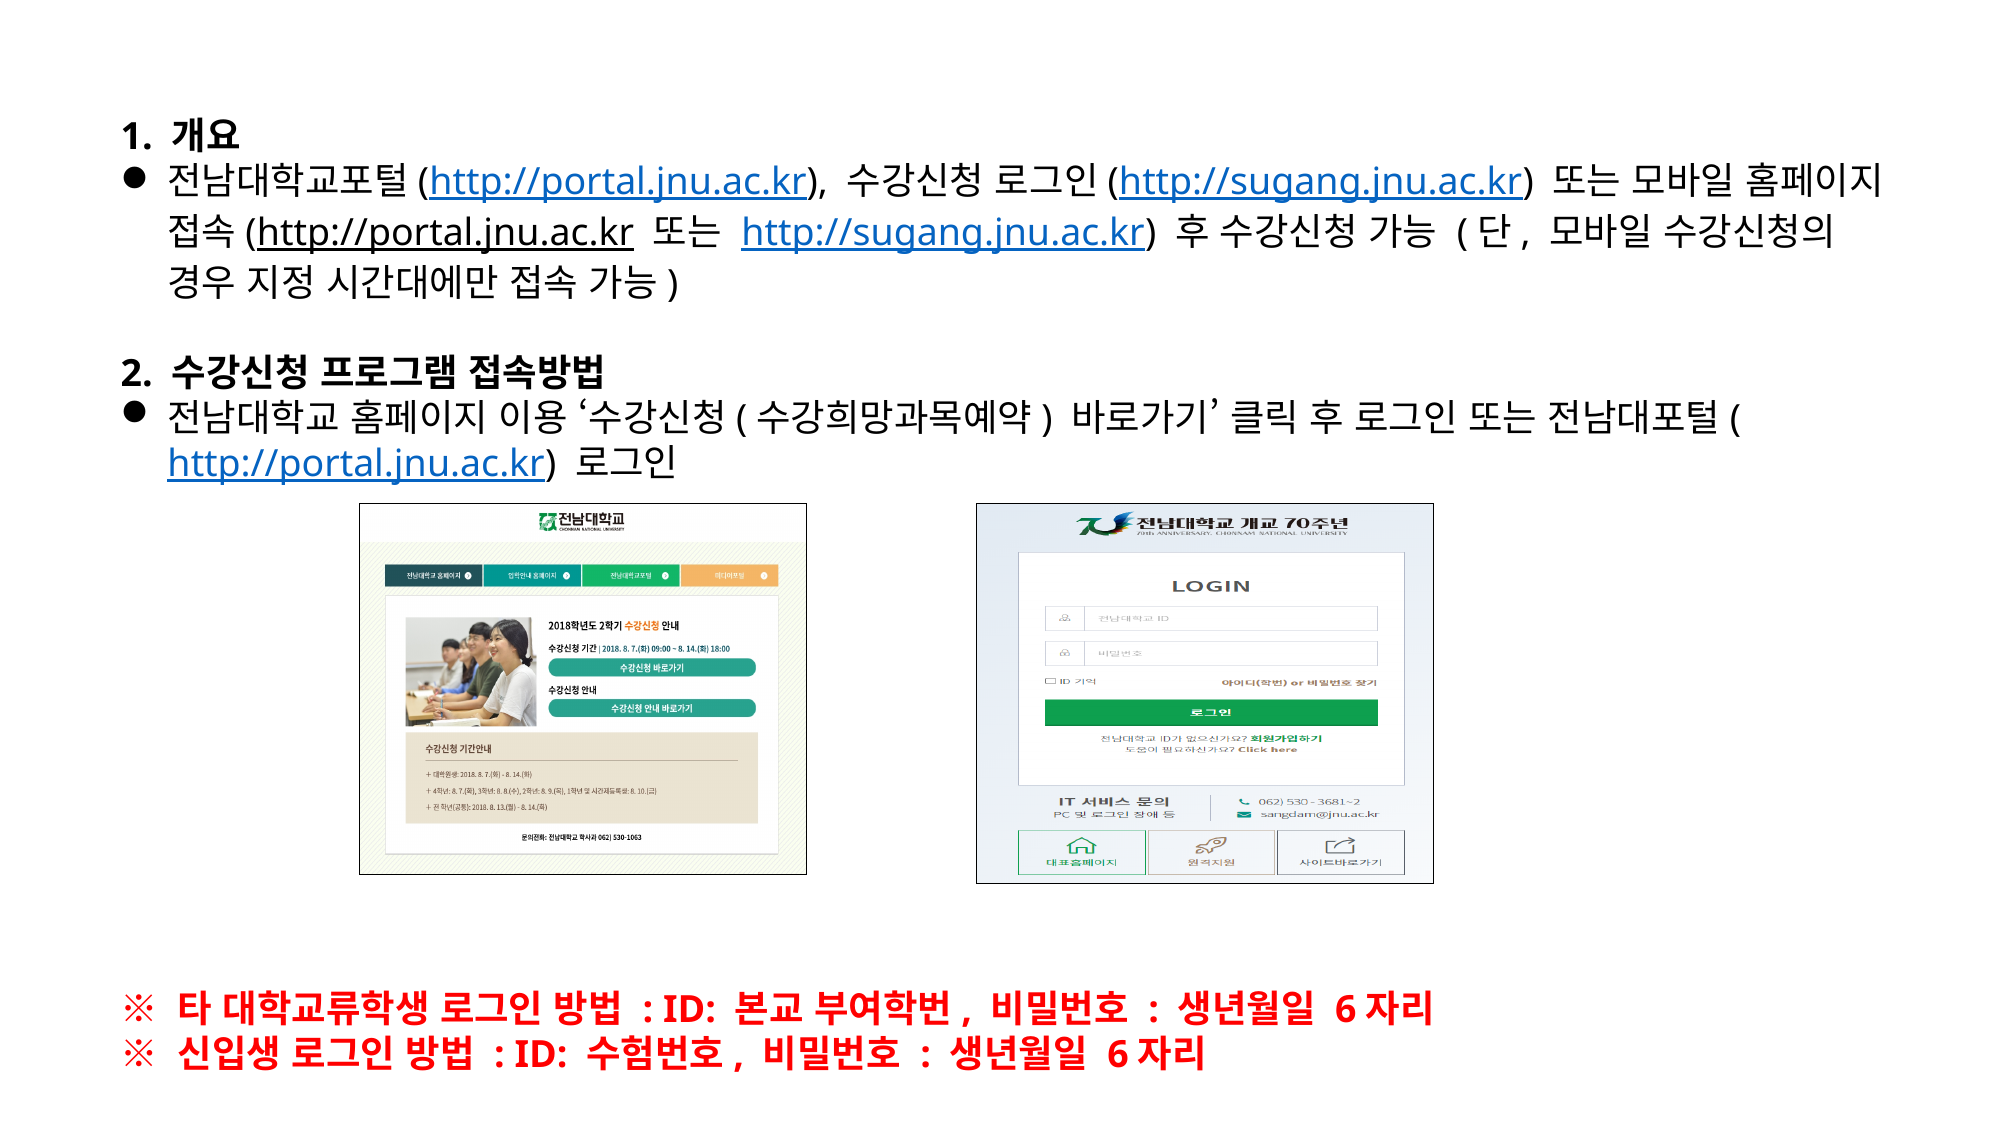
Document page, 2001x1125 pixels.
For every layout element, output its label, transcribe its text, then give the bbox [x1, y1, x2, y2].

text_box 1. 개요 전남대학교포털(http://portal.jnu.ac.kr), 수강신청 로그인(http://sugang.jnu.ac.kr) 또는 모바일 홈페이지 접속(http://portal.jnu.ac.kr 또는 http://sugang.jnu.ac.kr) 후 수강신청 가능 (단, 모바일 수강신청의 경우 지정 시간대에만 접속 가능) 2. 수강신청 프로그램 접속방법 전남대학교 홈페이지 이용 ‘수강신청(수강희망과목예약) 바로가기’ 클릭 후 로그인 또는 전남대포털(http://portal.jnu.ac.kr) 로그인 ※ 타 대학교류학생 로그인 방법 : ID: 본교 부여학번, 비밀번호 : 생년월일 6자리 ※ 신입생 로그인 방법 : ID: 수험번호, 비밀번호 : 생년월일 6자리 [105, 104, 1919, 1125]
picture [359, 503, 807, 875]
picture [975, 503, 1434, 885]
